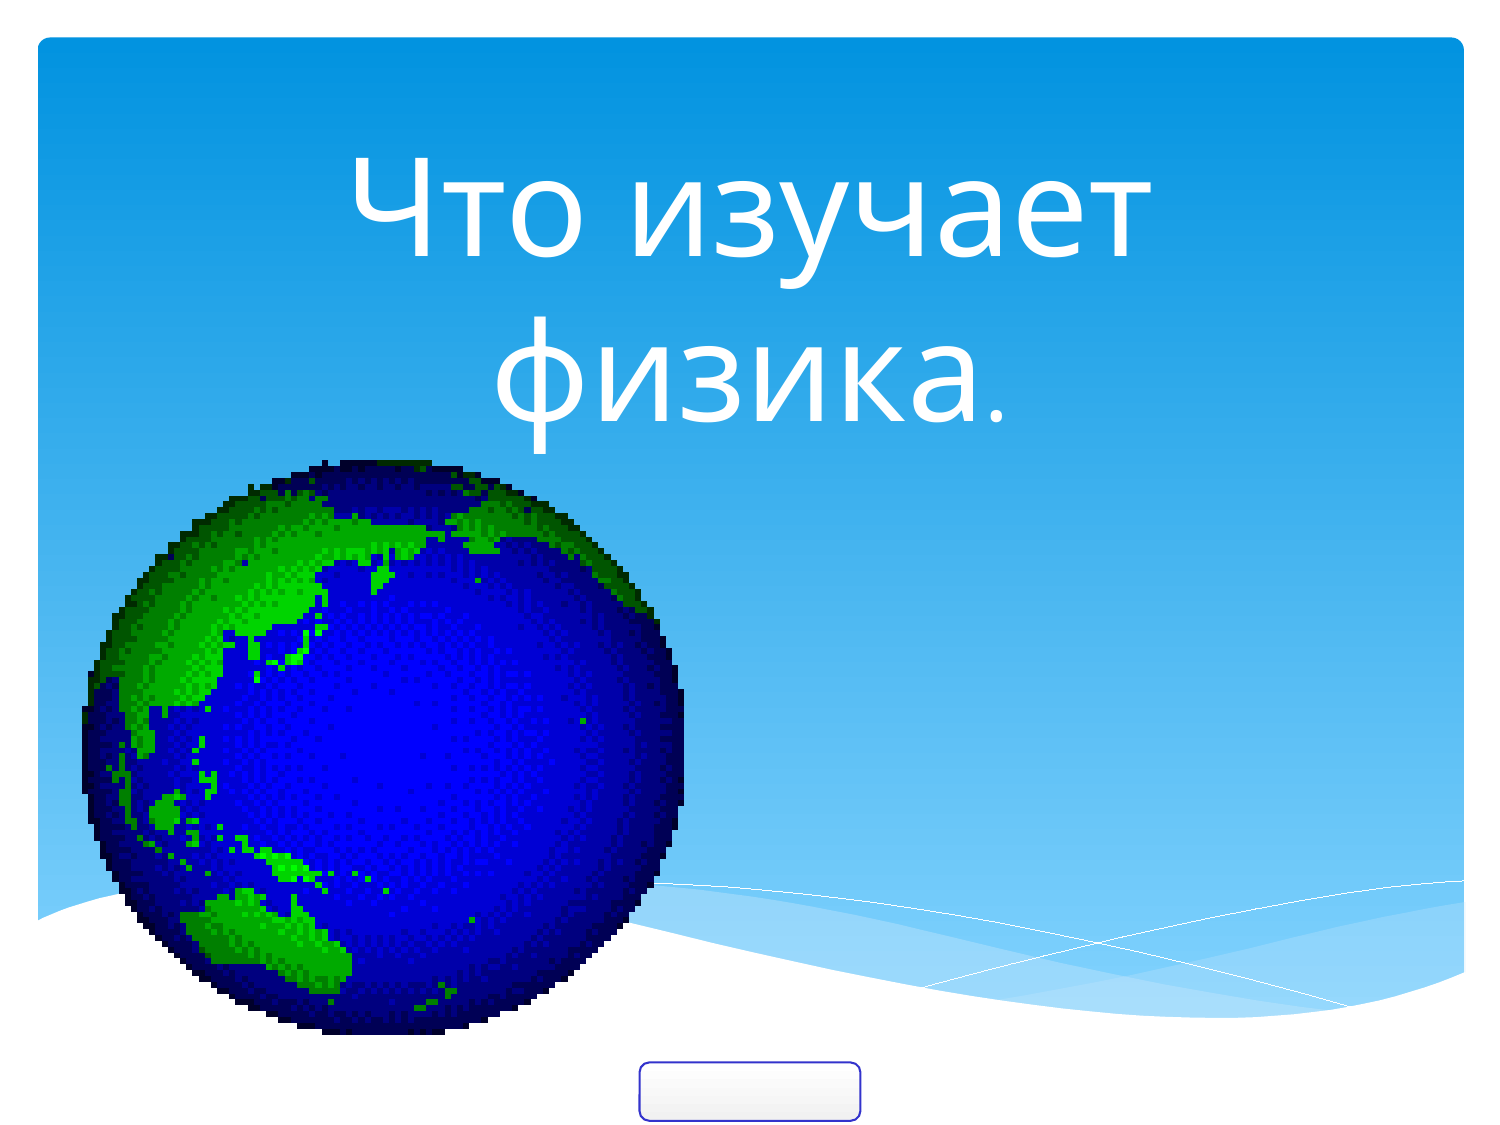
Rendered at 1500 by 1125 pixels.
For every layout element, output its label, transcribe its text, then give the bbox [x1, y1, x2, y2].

picture [76, 455, 692, 1041]
title Что изучает физика. [112, 101, 1388, 457]
text_box [638, 1061, 862, 1123]
